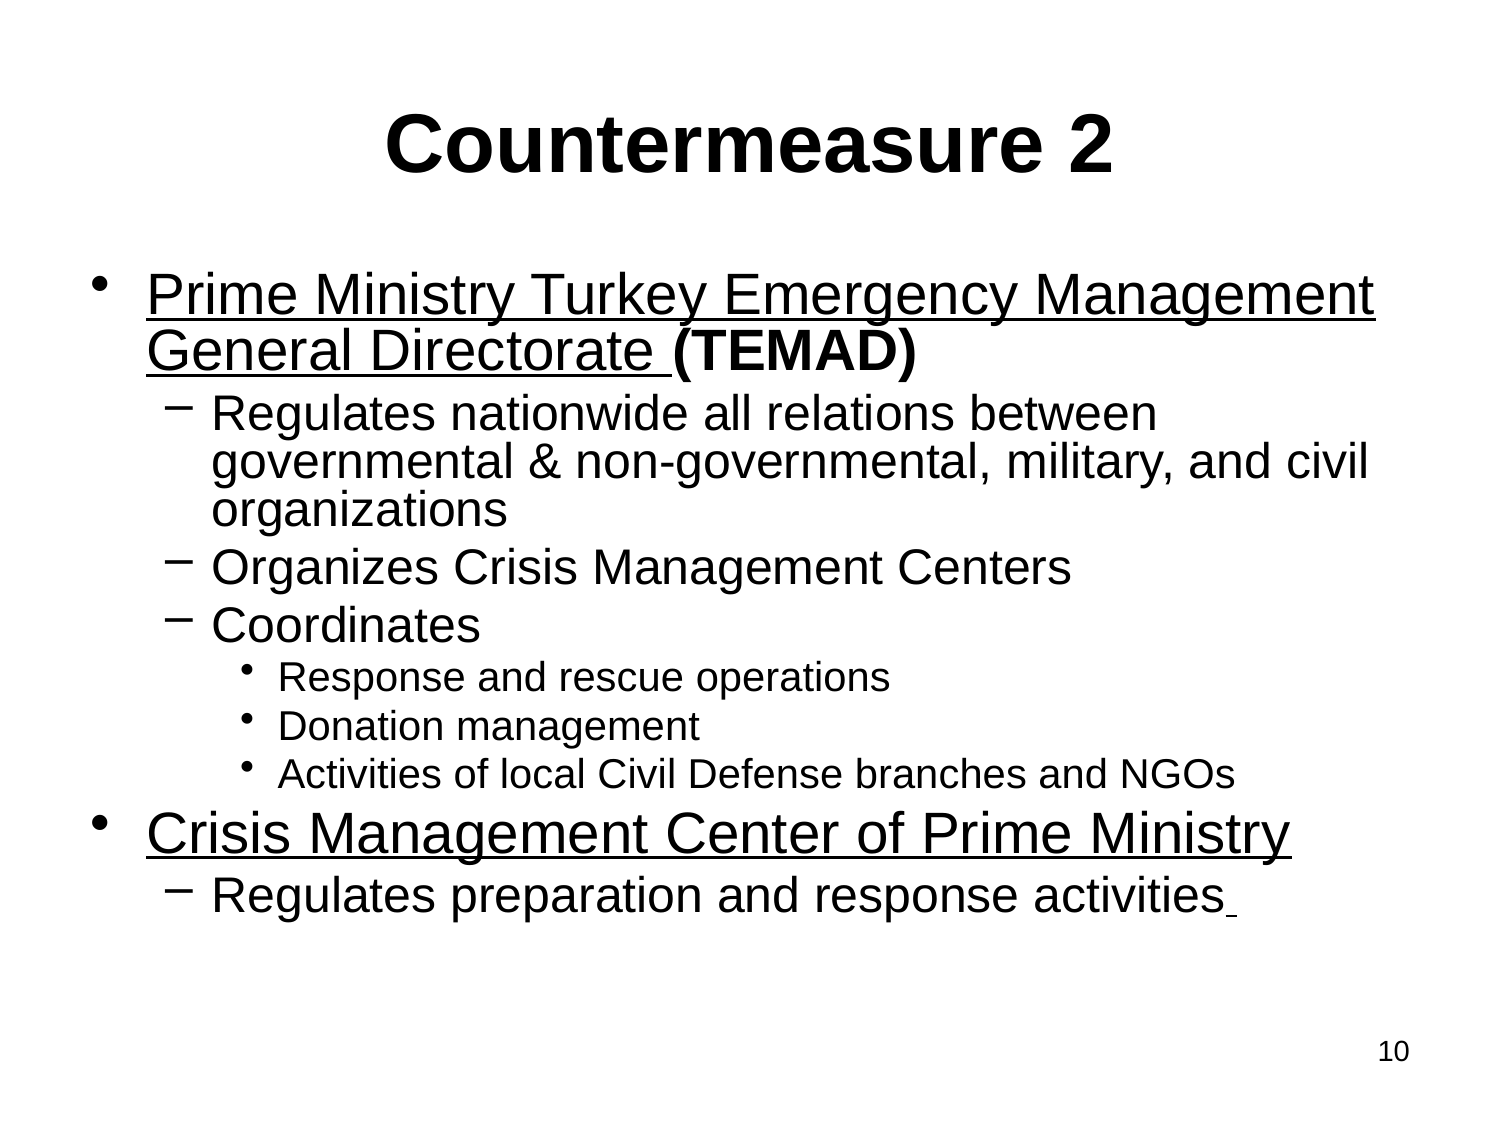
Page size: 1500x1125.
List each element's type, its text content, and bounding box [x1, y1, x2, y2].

list Prime Ministry Turkey Emergency Management General Directorate (TEMAD) Regulates nationwide all relations between governmental & non-governmental, military, and civil organizations Organizes Crisis Management Centers Coordinates Response and rescue operations Donation management Activities of local Civil Defense branches and NGOs Crisis Management Center of Prime Ministry Regulates preparation and response activities [74, 262, 1426, 1006]
slide_number 10 [1074, 1024, 1426, 1103]
title Countermeasure 2 [74, 44, 1426, 233]
